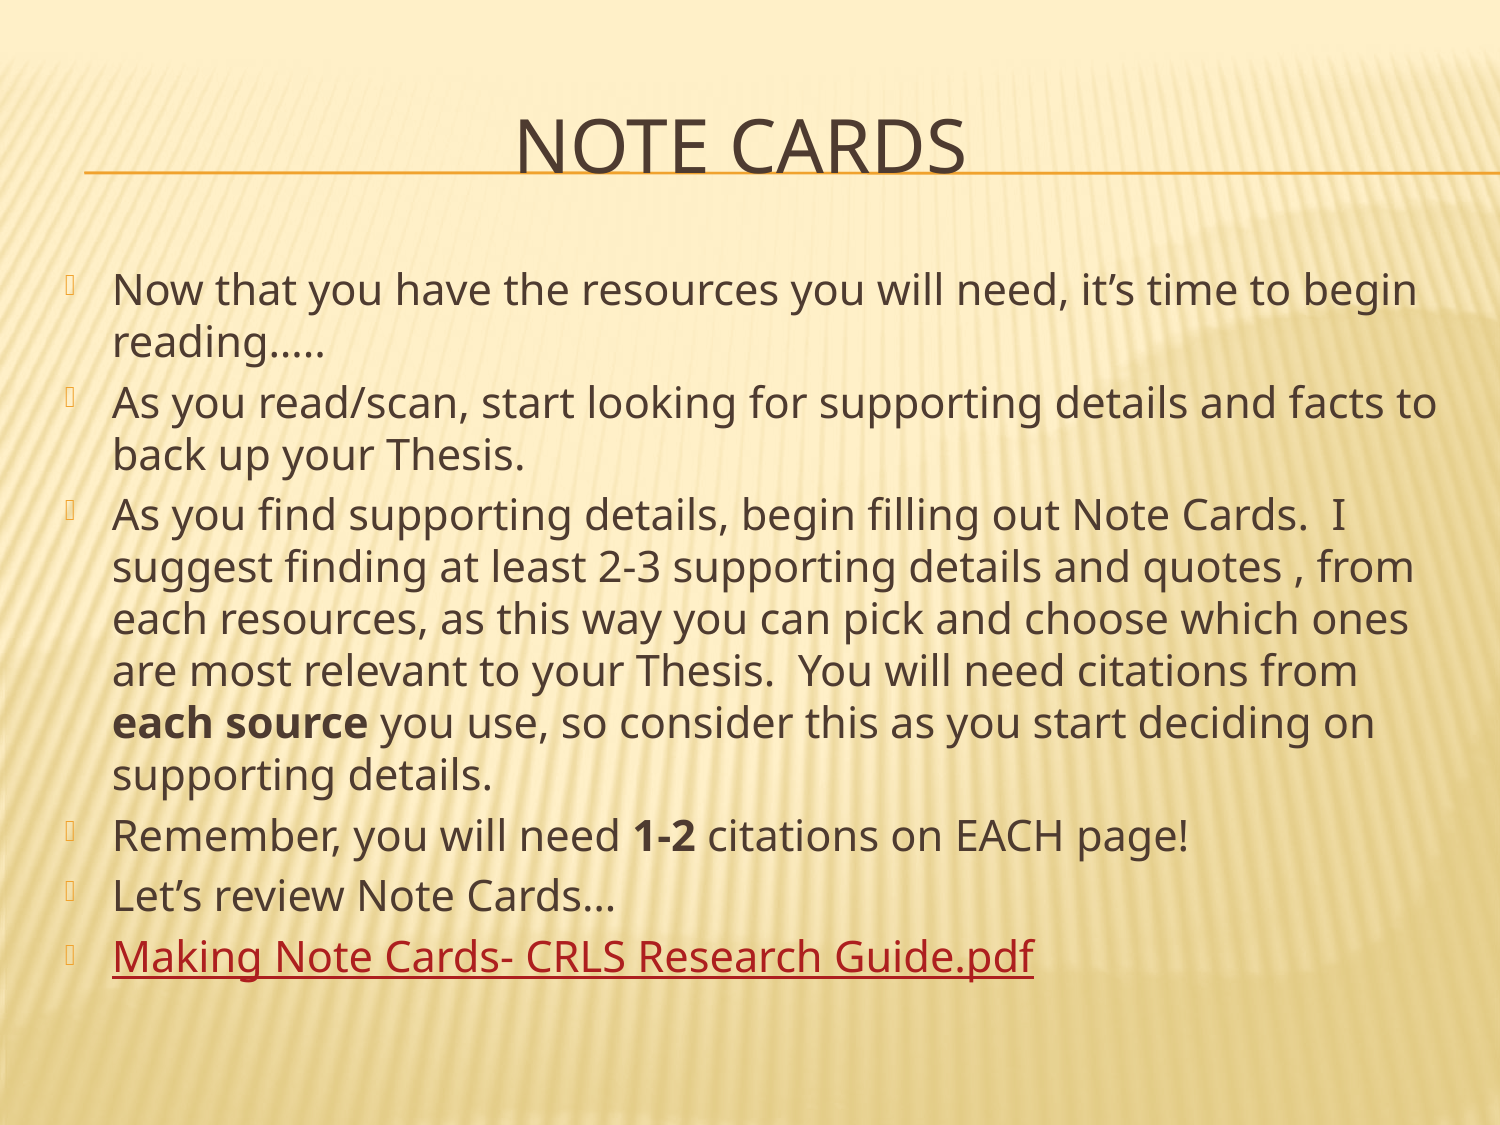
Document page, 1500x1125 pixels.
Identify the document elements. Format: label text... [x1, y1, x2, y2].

list Now that you have the resources you will need, it’s time to begin reading….. As you read/scan, start looking for supporting details and facts to back up your Thesis. As you find supporting details, begin filling out Note Cards. I suggest finding at least 2-3 supporting details and quotes , from each resources, as this way you can pick and choose which ones are most relevant to your Thesis. You will need citations from each source you use, so consider this as you start deciding on supporting details. Remember, you will need 1-2 citations on EACH page! Let’s review Note Cards… Making Note Cards- CRLS Research Guide.pdf [50, 254, 1475, 998]
title Note Cards [50, 75, 1475, 213]
